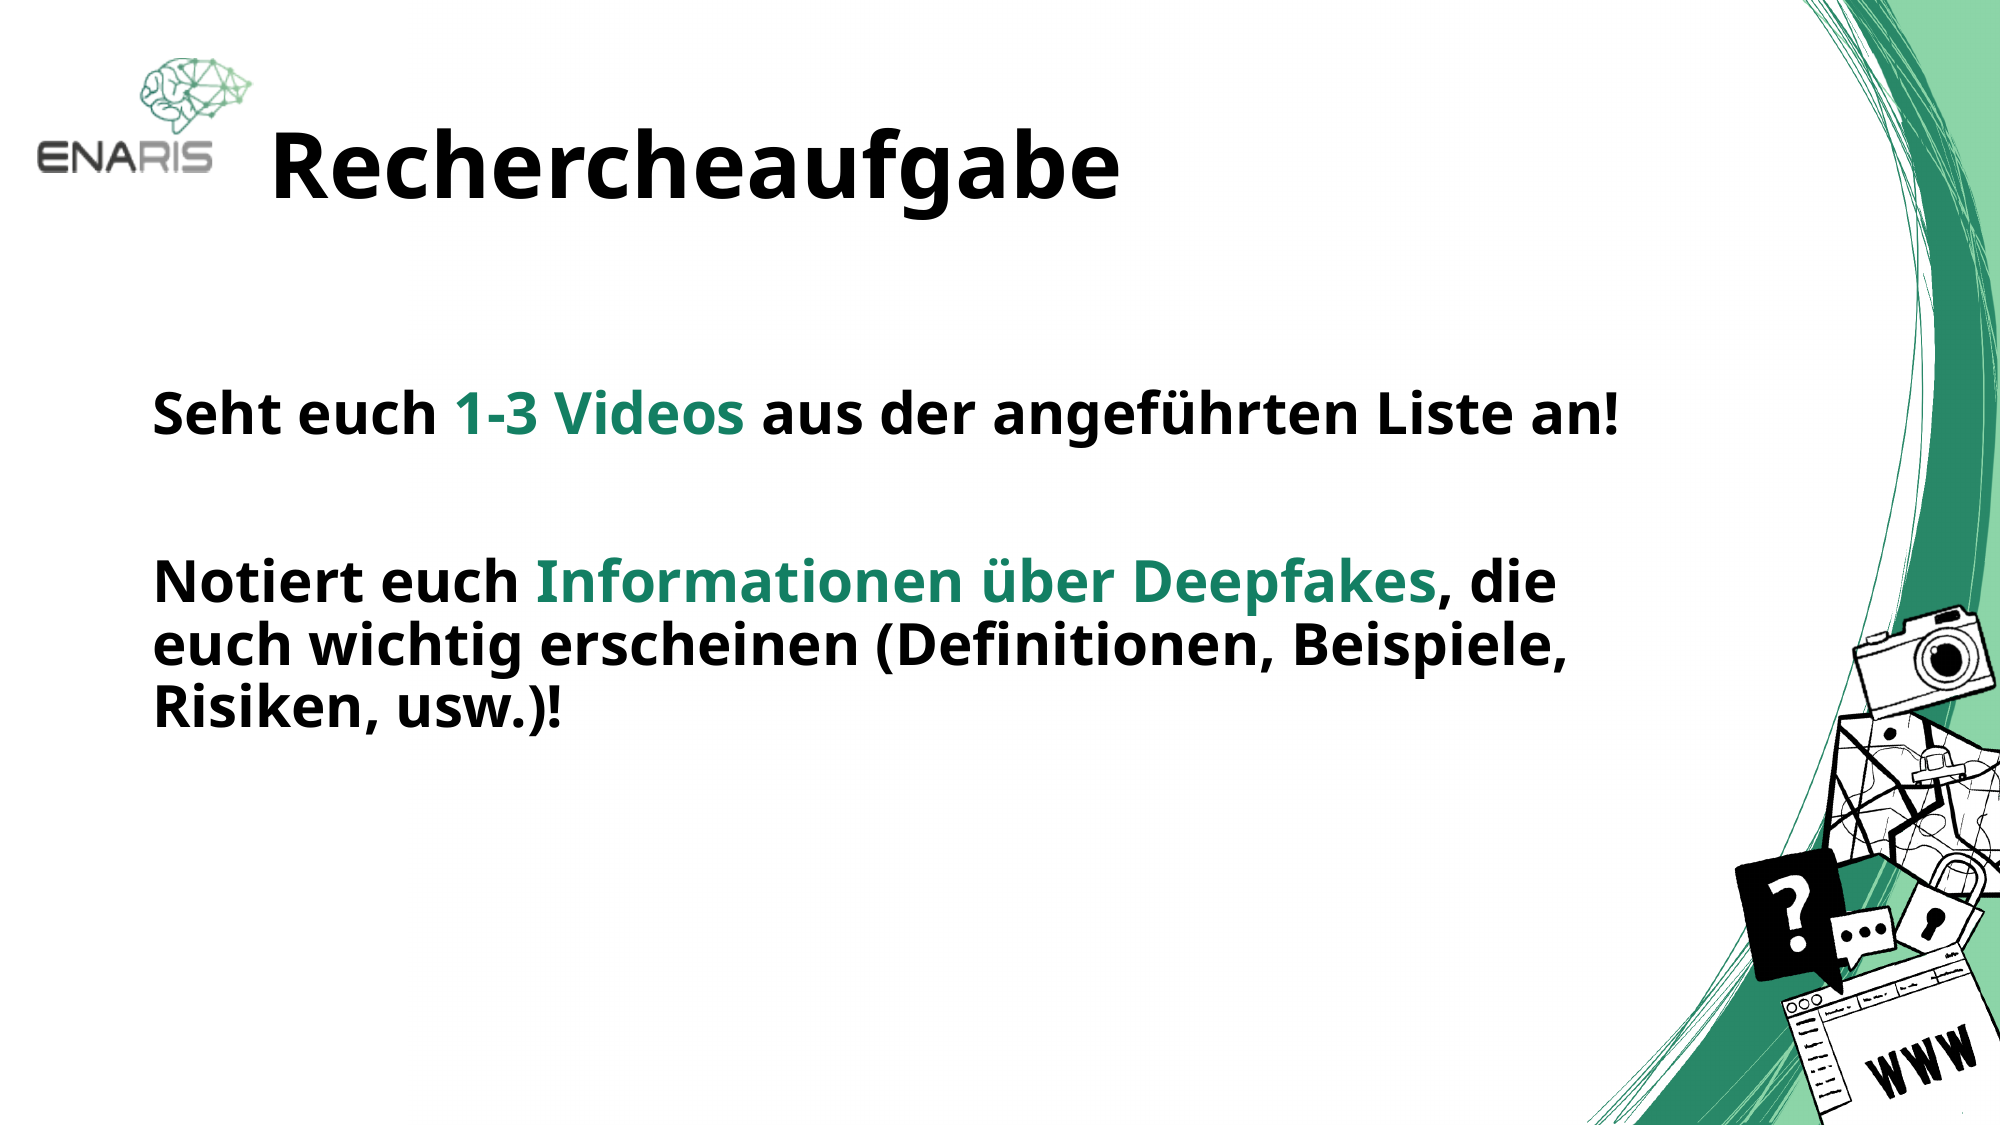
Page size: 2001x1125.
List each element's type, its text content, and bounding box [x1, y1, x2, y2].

list Seht euch 1-3 Videos aus der angeführten Liste an! Notiert euch Informationen über Deepfakes, die euch wichtig erscheinen (Definitionen, Beispiele, Risiken, usw.)! [137, 377, 1728, 1014]
title Rechercheaufgabe [253, 59, 1863, 278]
picture [408, 0, 2000, 1125]
picture [37, 58, 254, 173]
